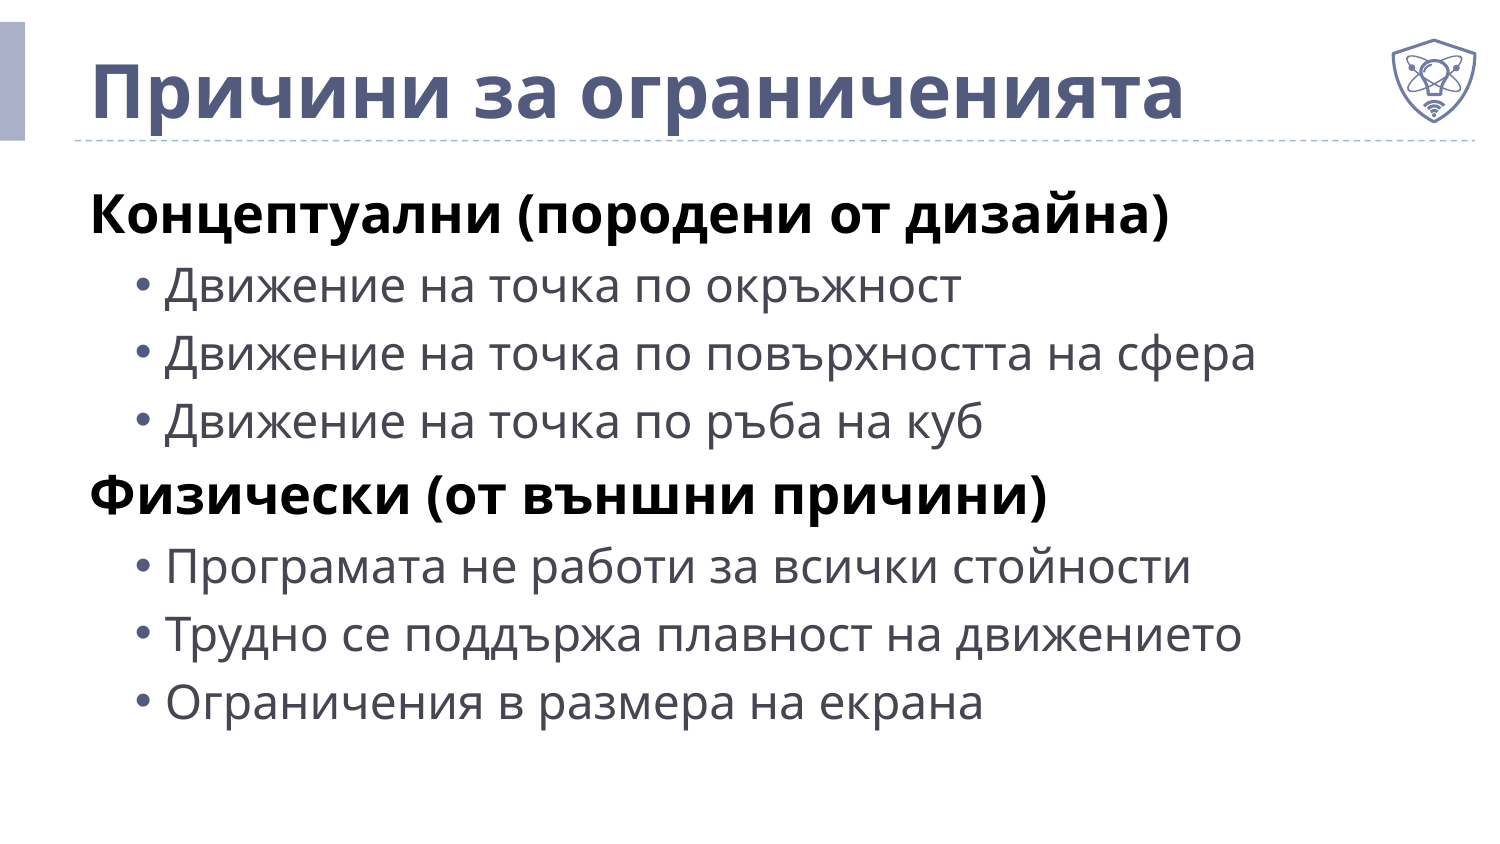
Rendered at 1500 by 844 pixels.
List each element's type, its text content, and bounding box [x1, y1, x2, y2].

list Концептуални (породени от дизайна) Движение на точка по окръжност Движение на точка по повърхността на сфера Движение на точка по ръба на куб Физически (от външни причини) Програмата не работи за всички стойности Трудно се поддържа плавност на движението Ограничения в размера на екрана [75, 171, 1475, 835]
title Причини за ограниченията [75, 18, 1475, 141]
